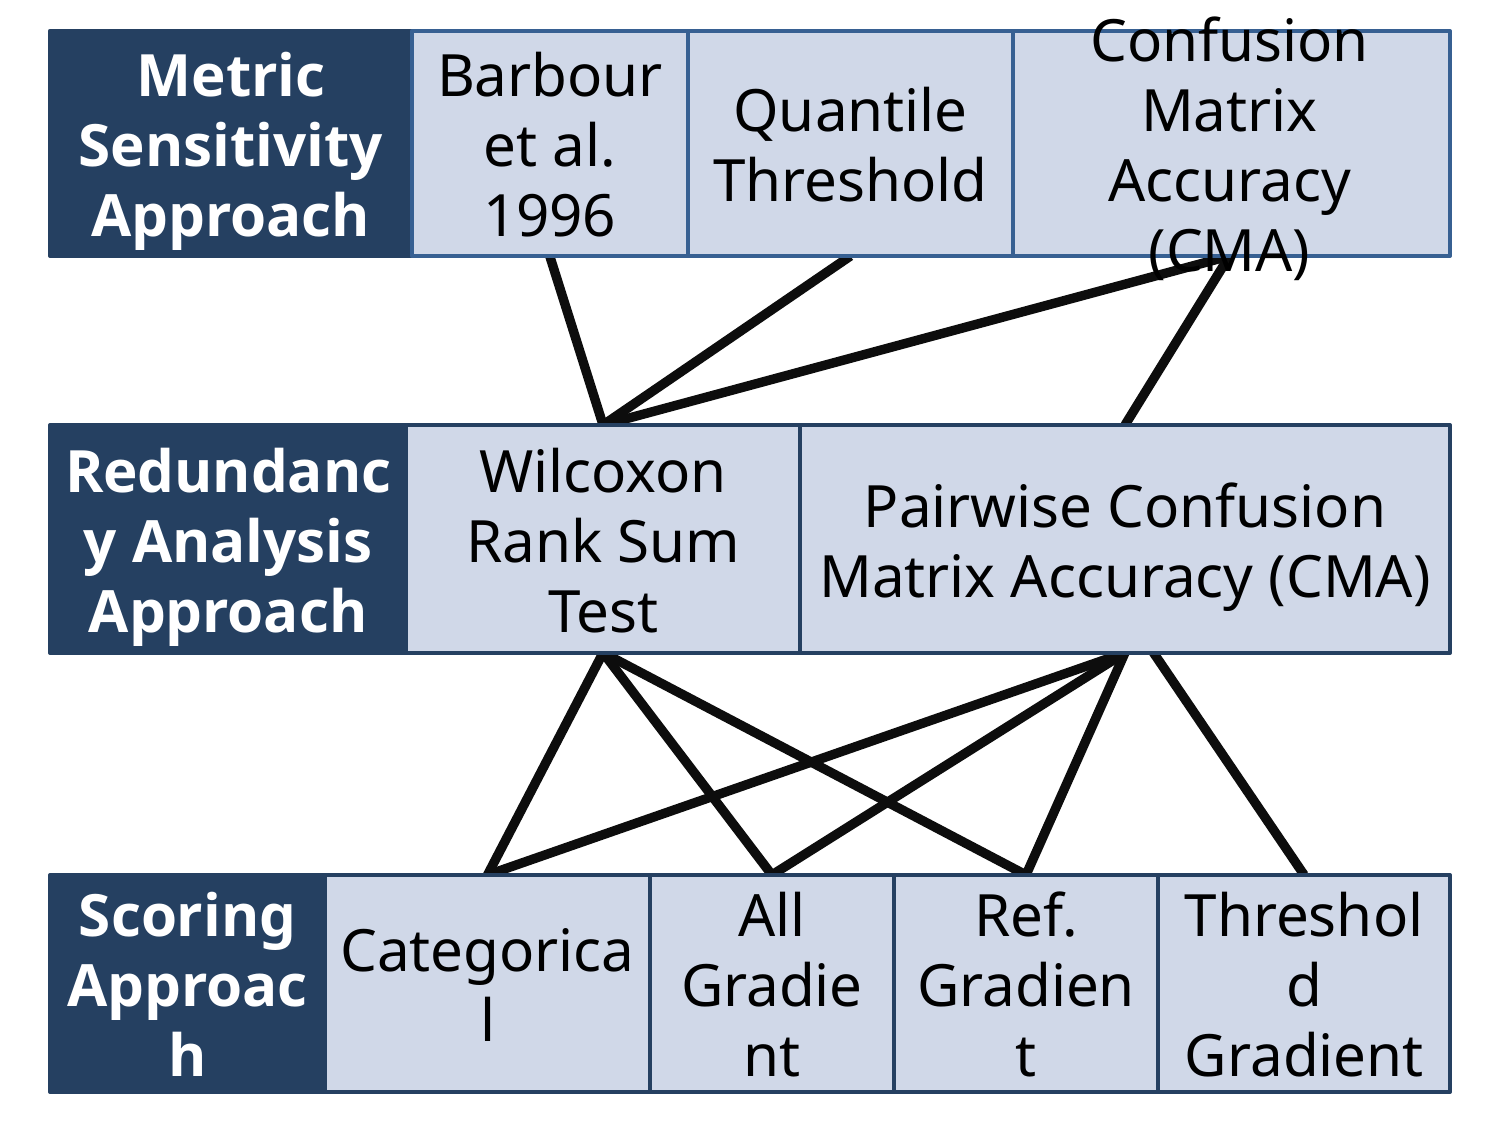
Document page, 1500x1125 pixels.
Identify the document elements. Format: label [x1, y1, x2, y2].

text_box [487, 661, 1305, 873]
text_box [49, 424, 1451, 654]
text_box [549, 266, 1230, 423]
text_box [49, 30, 1451, 257]
text_box [49, 874, 1451, 1093]
